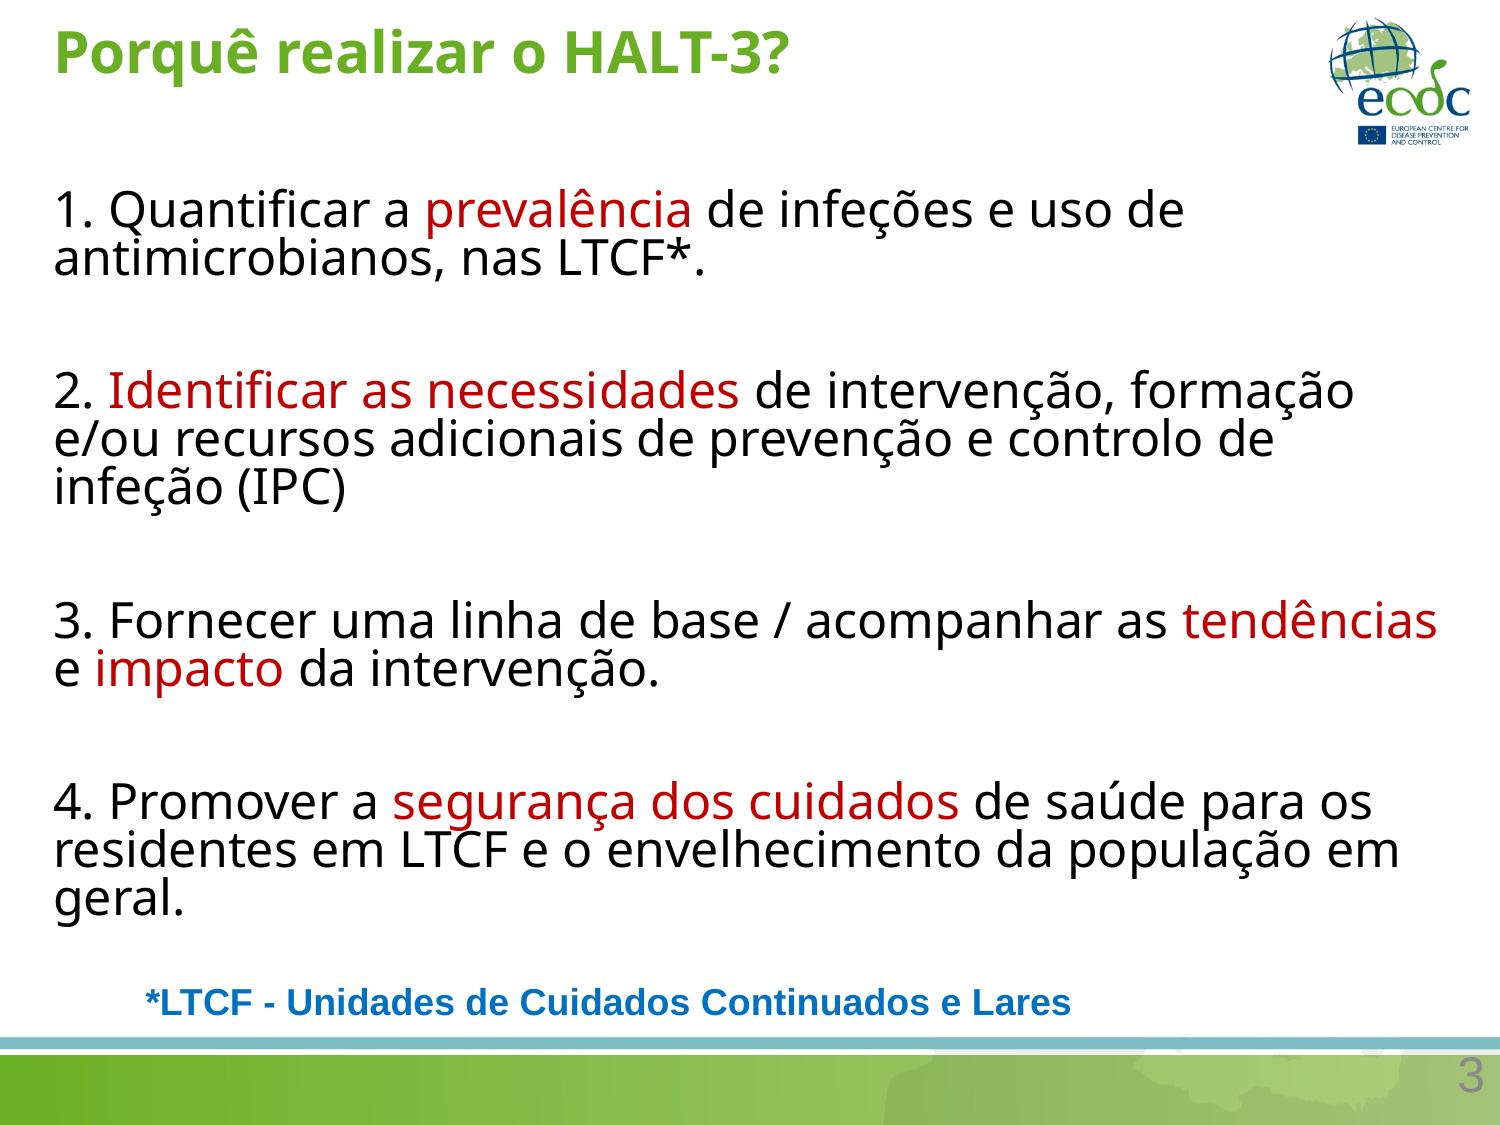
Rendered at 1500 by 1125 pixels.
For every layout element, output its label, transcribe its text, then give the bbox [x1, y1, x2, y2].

picture [1328, 17, 1473, 148]
slide_number 3 [1149, 1042, 1500, 1103]
text_box *LTCF - Unidades de Cuidados Continuados e Lares [130, 970, 1099, 1030]
title Porquê realizar o HALT-3? [53, 23, 1404, 159]
list Quantificar a prevalência de infeções e uso de antimicrobianos, nas LTCF*. Identificar as necessidades de intervenção, formação e/ou recursos adicionais de prevenção e controlo de infeção (IPC) Fornecer uma linha de base / acompanhar as tendências e impacto da intervenção. Promover a segurança dos cuidados de saúde para os residentes em LTCF e o envelhecimento da população em geral. [53, 189, 1452, 917]
picture [0, 1037, 1500, 1125]
